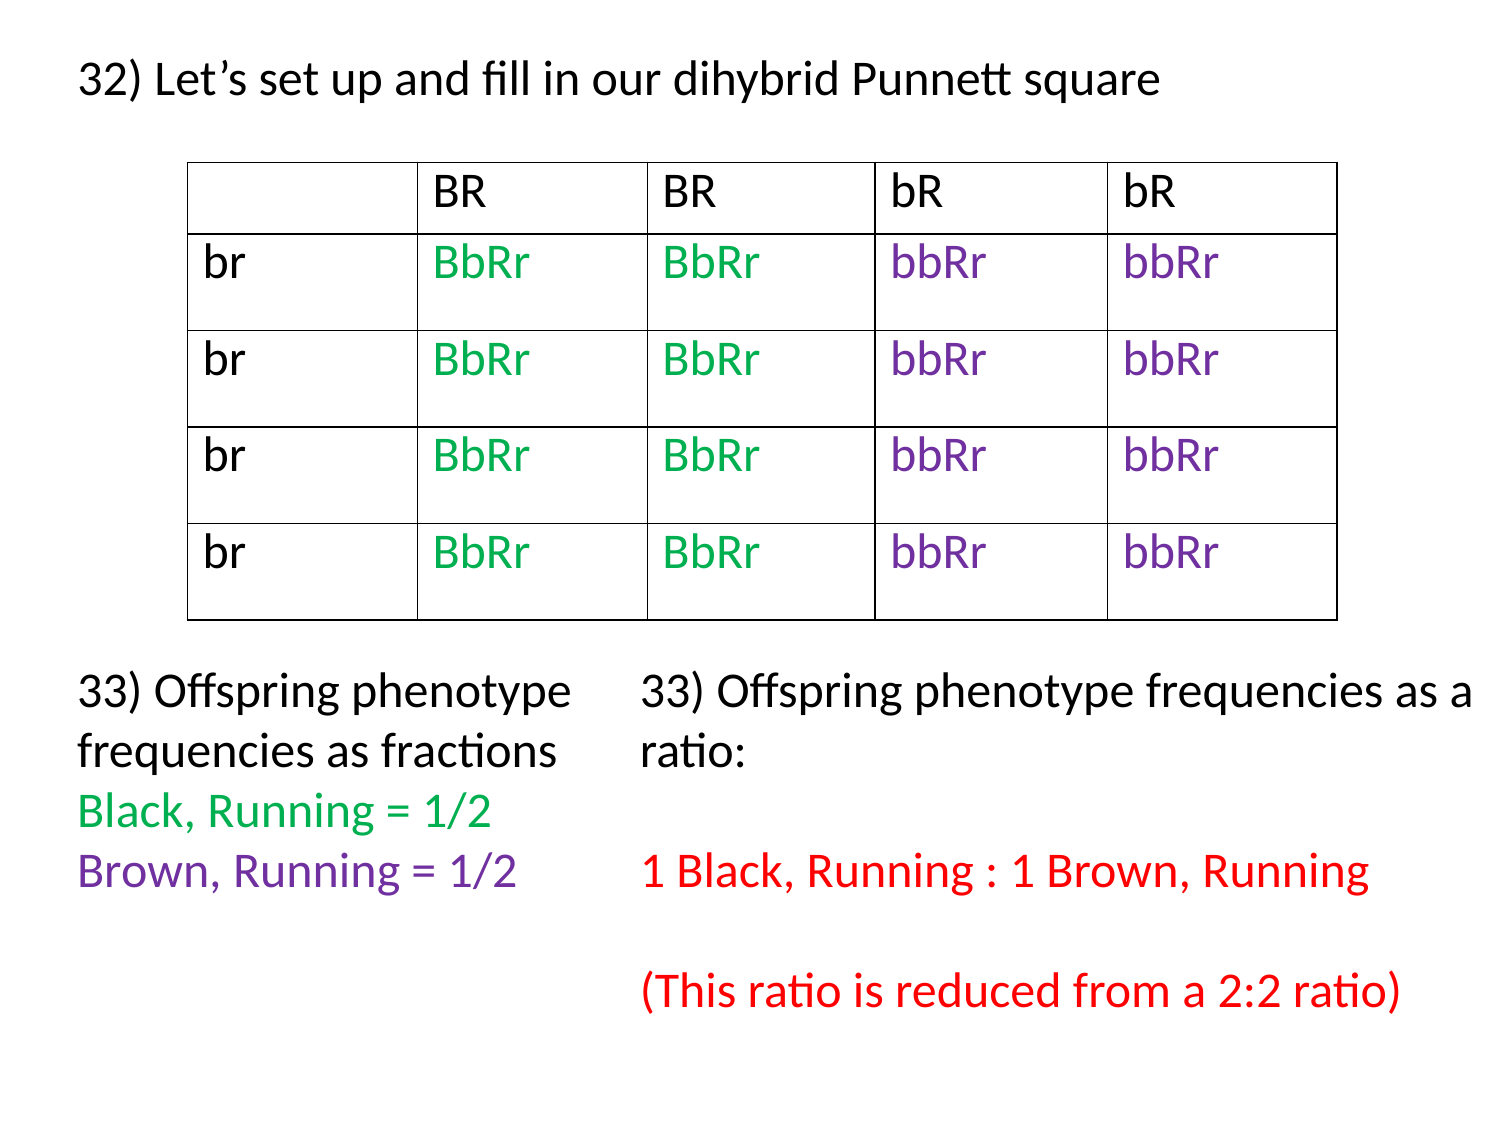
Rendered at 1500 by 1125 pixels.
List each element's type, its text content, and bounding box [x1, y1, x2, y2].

table_cell br [188, 428, 417, 523]
table_cell BbRr [418, 428, 647, 523]
table_cell bbRr [876, 331, 1107, 426]
table_header BR [648, 163, 874, 233]
table_cell BbRr [648, 235, 874, 330]
table_cell br [188, 524, 417, 619]
table_cell bbRr [876, 235, 1107, 330]
table_cell bbRr [876, 428, 1107, 523]
table_cell BbRr [648, 331, 874, 426]
table_cell bbRr [1108, 331, 1336, 426]
table_cell bbRr [1108, 524, 1336, 619]
table_cell br [188, 331, 417, 426]
table_cell bbRr [1108, 428, 1336, 523]
table_cell BbRr [418, 235, 647, 330]
table_cell BbRr [418, 331, 647, 426]
table_header BR [418, 163, 647, 233]
table_header [188, 163, 417, 233]
text_box 33) Offspring phenotype frequencies as fractions Black, Running = 1/2 Brown, Running = 1/2 [62, 649, 624, 965]
table_cell bbRr [1108, 235, 1336, 330]
table_cell BbRr [648, 524, 874, 619]
table_cell BbRr [648, 428, 874, 523]
table_cell BbRr [418, 524, 647, 619]
table_cell bbRr [876, 524, 1107, 619]
list 32) Let’s set up and fill in our dihybrid Punnett square [62, 37, 1413, 363]
table_header bR [1108, 163, 1336, 233]
text_box 33) Offspring phenotype frequencies as a ratio: 1 Black, Running : 1 Brown, Running (This ratio is reduced from a 2:2 ratio) [624, 649, 1500, 1085]
table_cell br [188, 235, 417, 330]
table_header bR [876, 163, 1107, 233]
